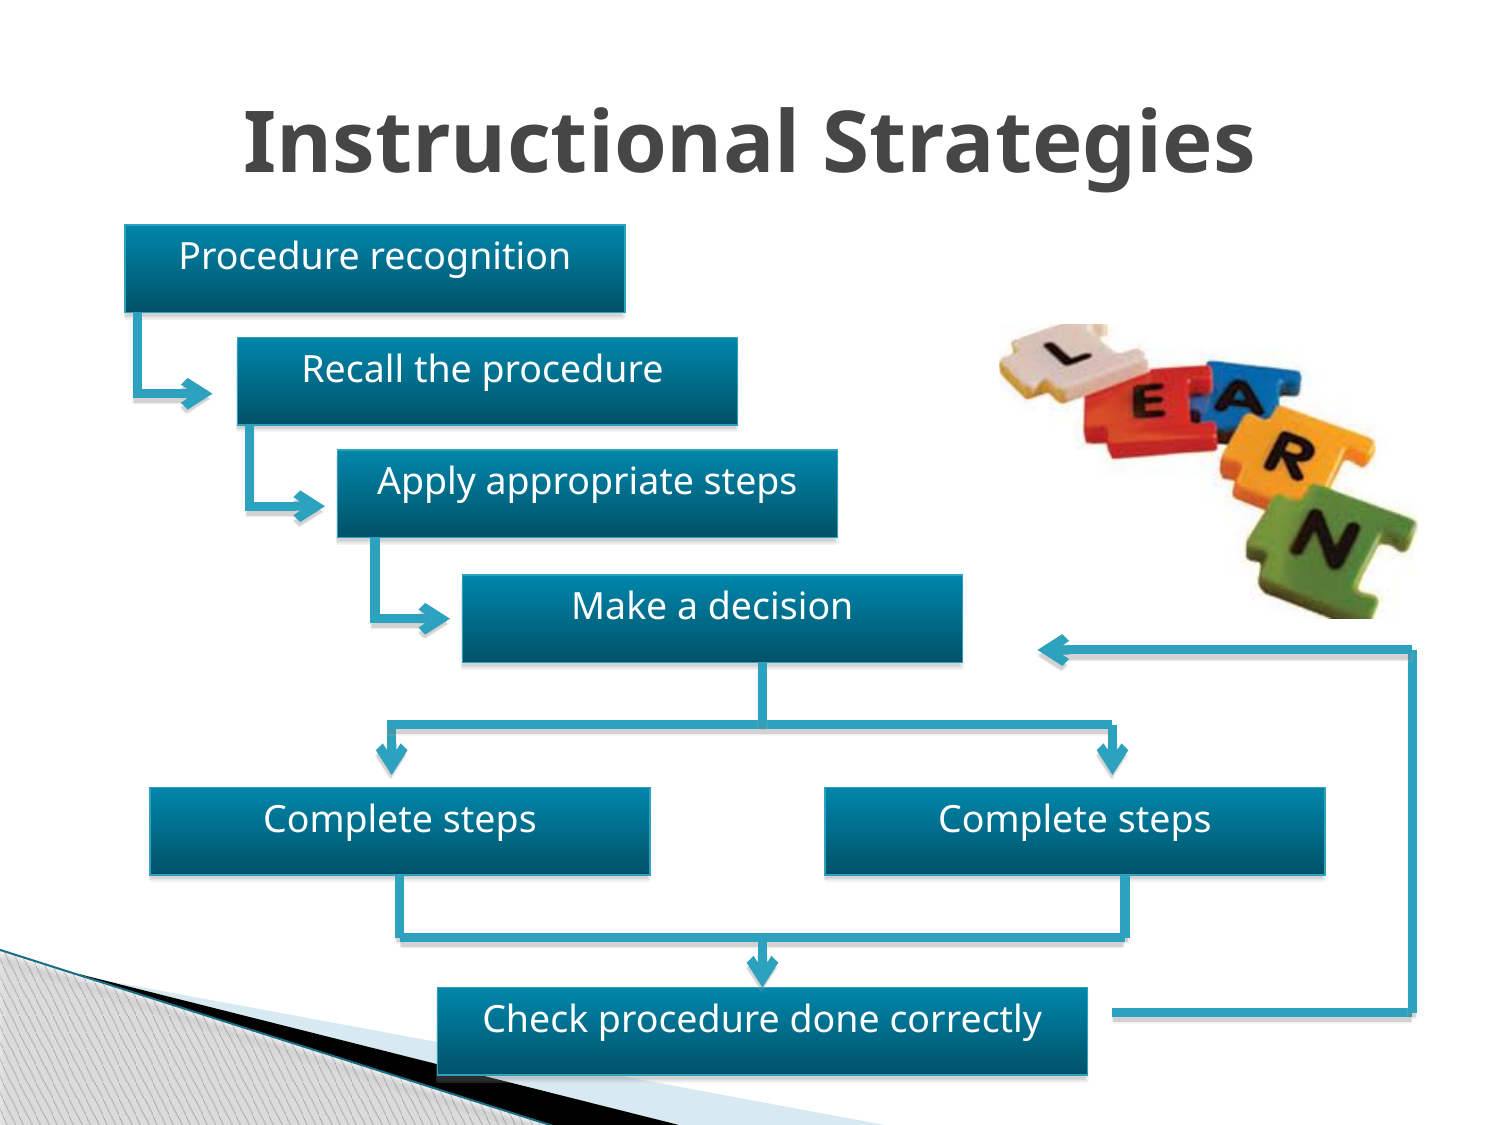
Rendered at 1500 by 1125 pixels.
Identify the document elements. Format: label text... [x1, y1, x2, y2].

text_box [246, 427, 329, 504]
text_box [134, 315, 216, 391]
title Instructional Strategies [75, 45, 1425, 233]
text_box Complete steps [150, 787, 651, 875]
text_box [371, 540, 454, 616]
text_box Complete steps [825, 787, 1326, 875]
text_box Check procedure done correctly [437, 987, 1088, 1075]
text_box Apply appropriate steps [337, 449, 838, 538]
text_box Make a decision [462, 574, 963, 663]
text_box Recall the procedure [237, 337, 738, 425]
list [999, 324, 1418, 619]
text_box Procedure recognition [125, 224, 626, 313]
